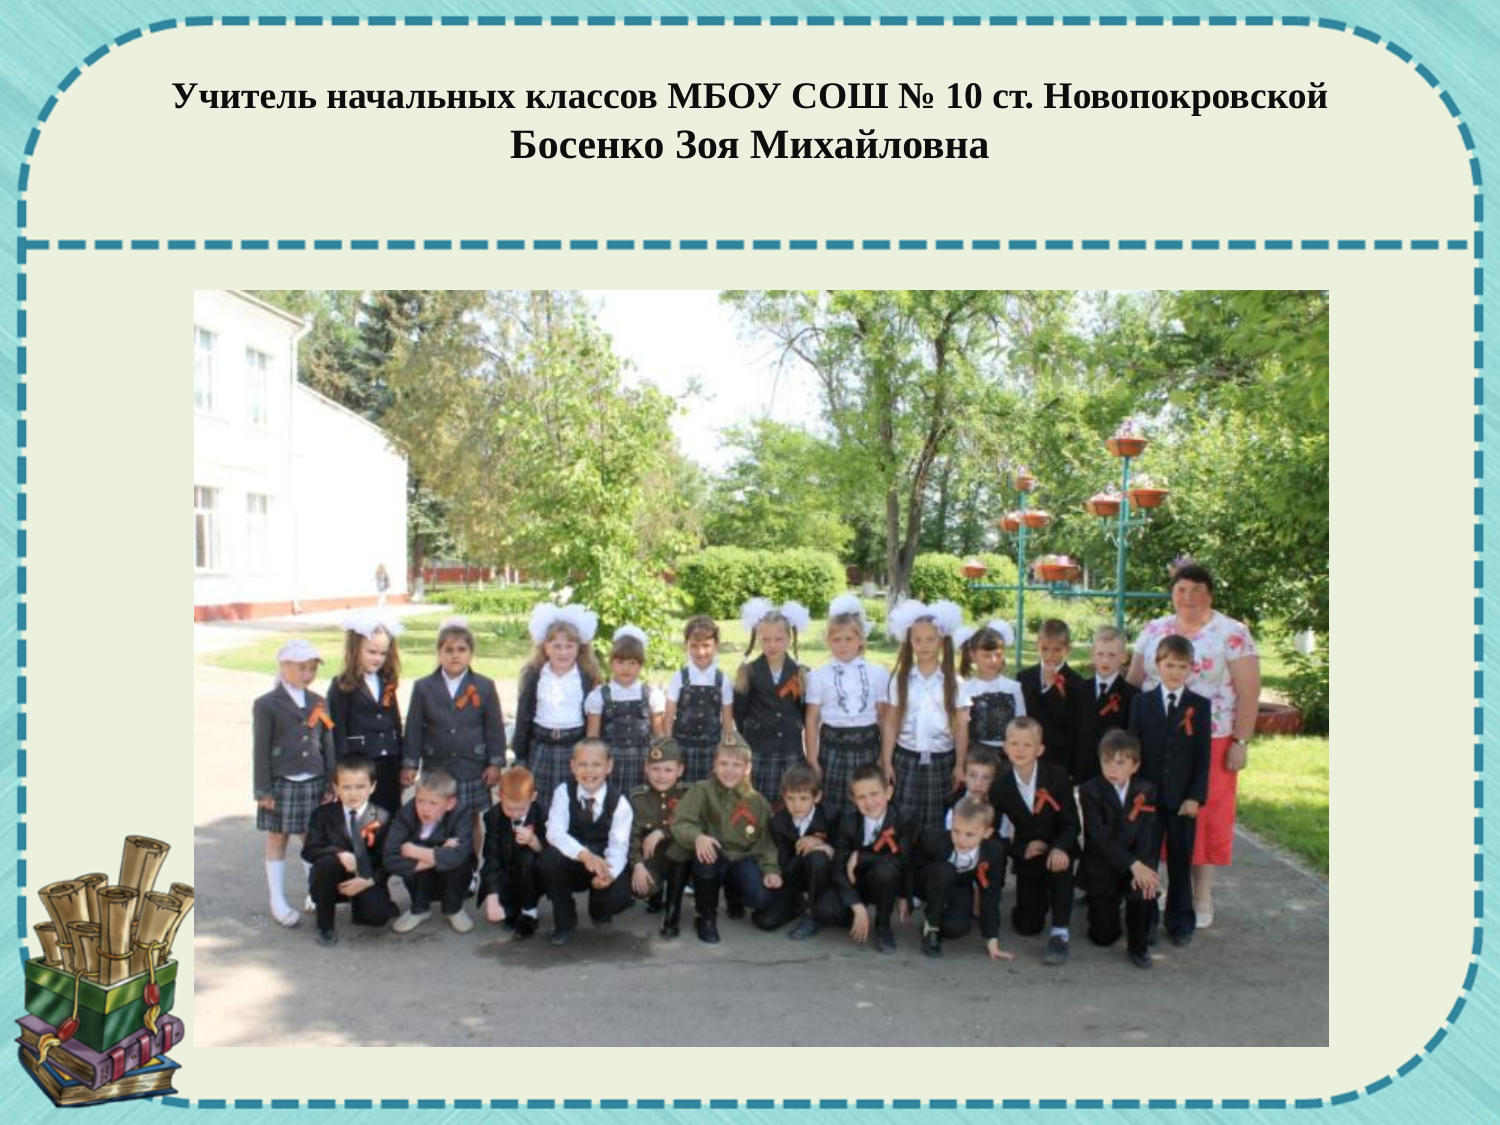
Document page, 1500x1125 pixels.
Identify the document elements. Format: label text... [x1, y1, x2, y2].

picture [0, 0, 1500, 1125]
title Учитель начальных классов МБОУ СОШ № 10 ст. Новопокровской Босенко Зоя Михайловна [75, 45, 1425, 233]
